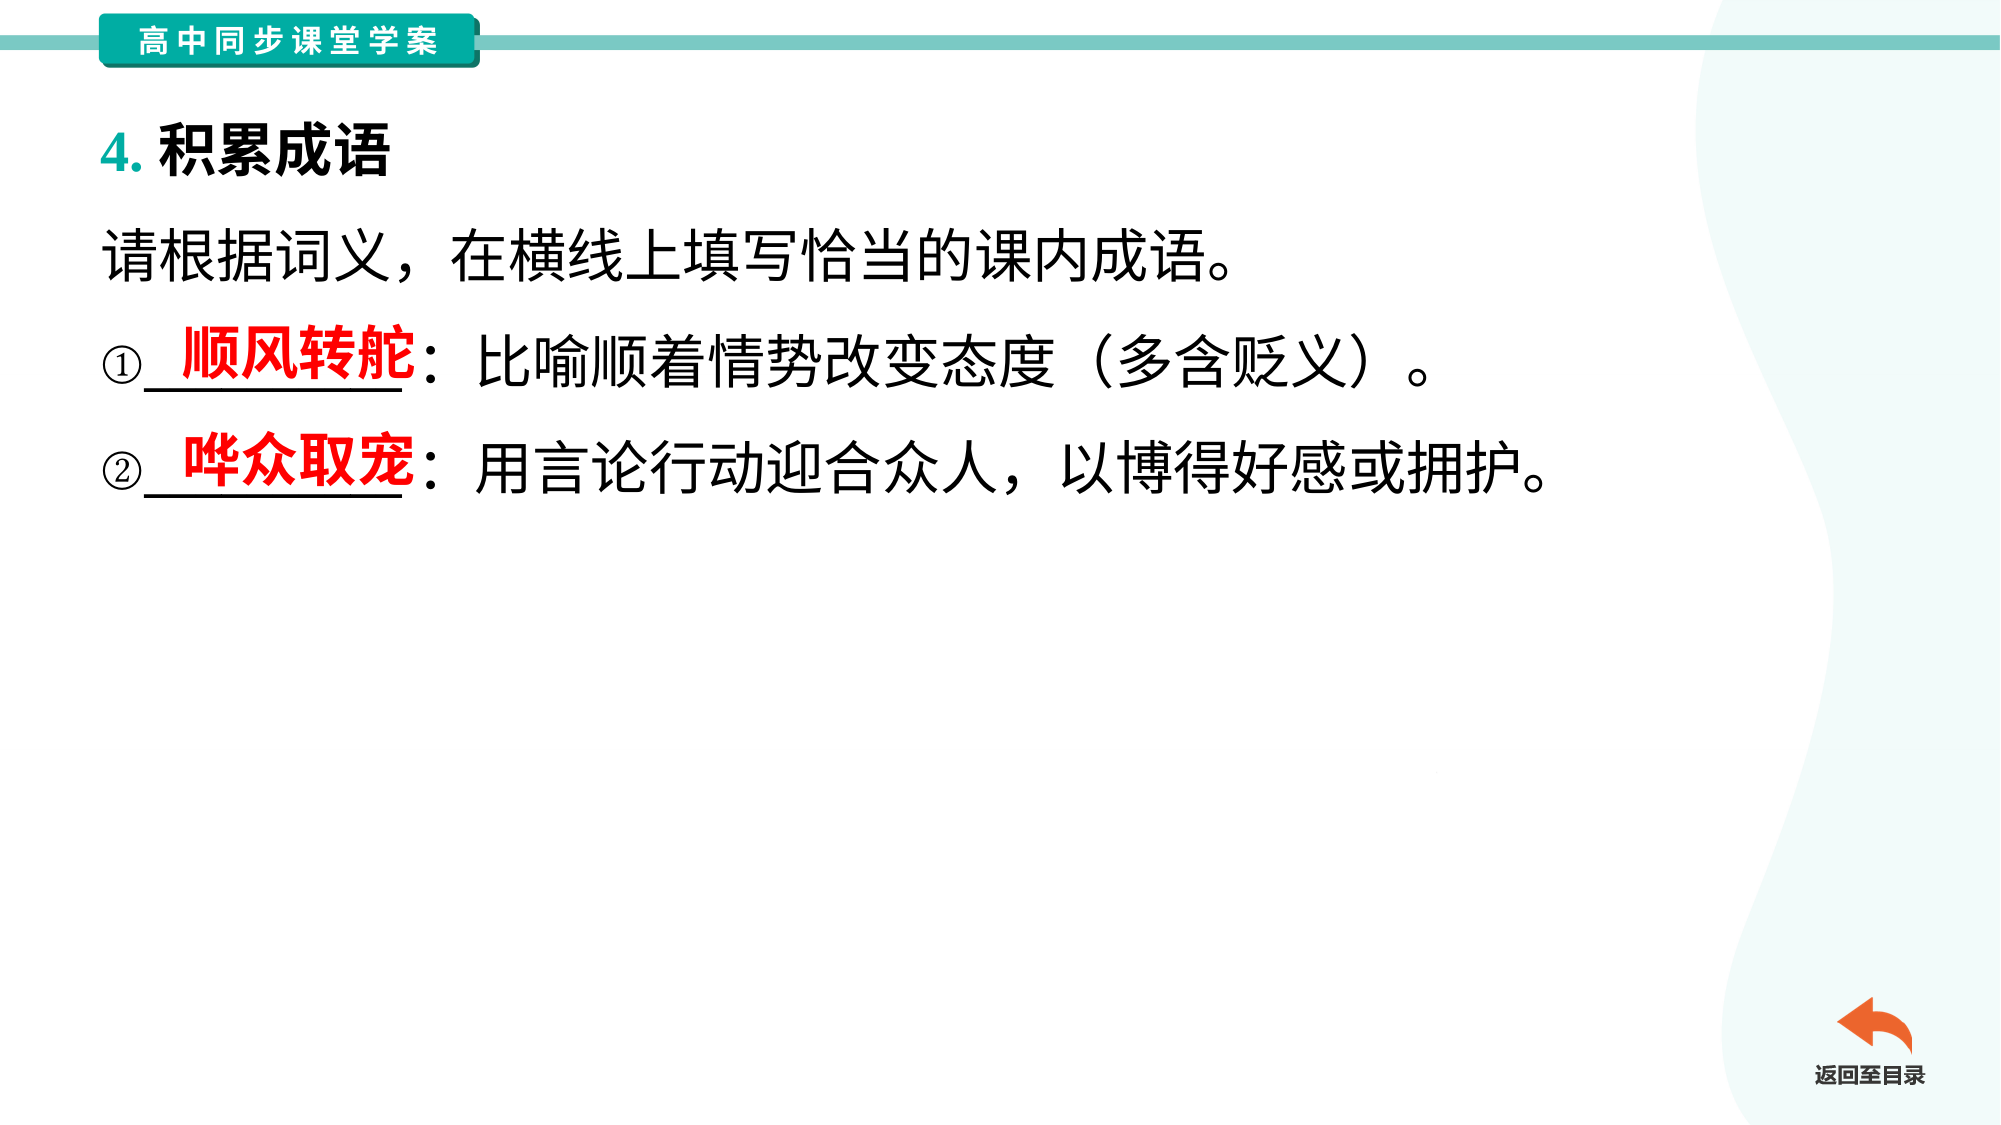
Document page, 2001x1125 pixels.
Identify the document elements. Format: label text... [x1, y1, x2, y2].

picture [0, 0, 2000, 1125]
text_box 顺风转舵 [160, 284, 438, 387]
text_box 4.积累成语 请根据词义，在横线上填写恰当的课内成语。 ①__________：比喻顺着情势改变态度（多含贬义）。 ②__________：用言论行动迎合众人，以博得好感或拥护。 [100, 76, 1899, 502]
text_box 哗众取宠 [160, 390, 438, 493]
